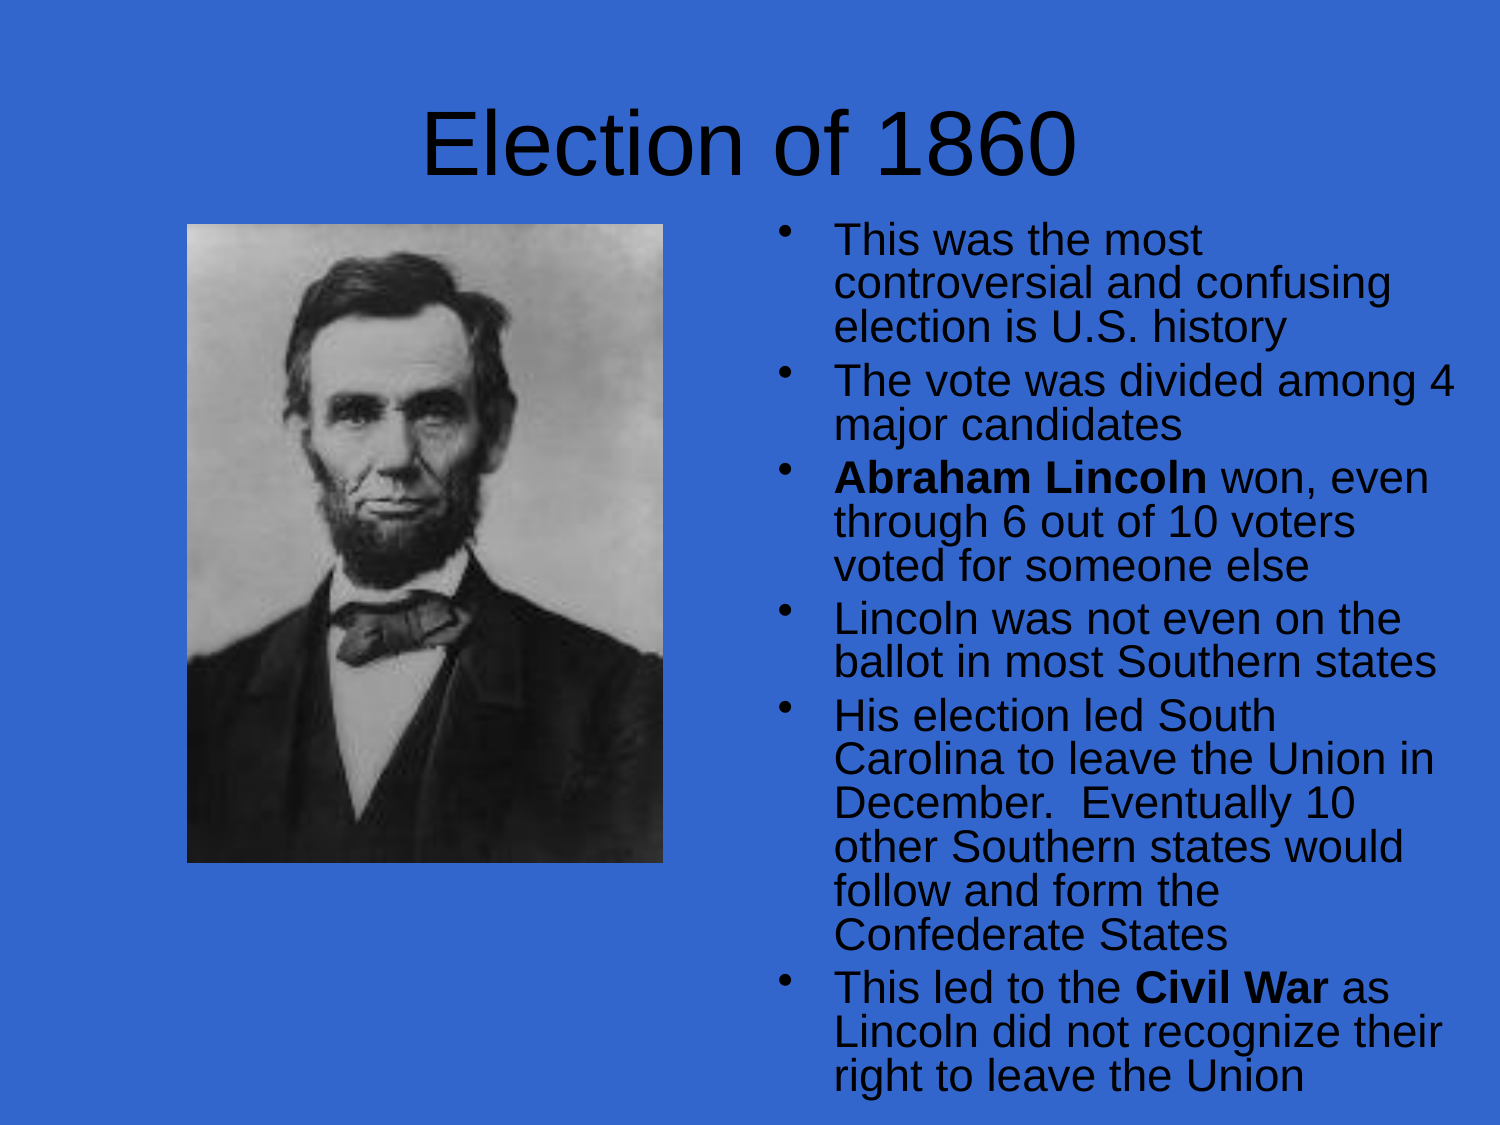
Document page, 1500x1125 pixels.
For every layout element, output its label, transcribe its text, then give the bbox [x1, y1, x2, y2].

title Election of 1860 [75, 45, 1425, 233]
list This was the most controversial and confusing election is U.S. history The vote was divided among 4 major candidates Abraham Lincoln won, even through 6 out of 10 voters voted for someone else Lincoln was not even on the ballot in most Southern states His election led South Carolina to leave the Union in December. Eventually 10 other Southern states would follow and form the Confederate States This led to the Civil War as Lincoln did not recognize their right to leave the Union [762, 212, 1475, 1113]
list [187, 224, 663, 863]
